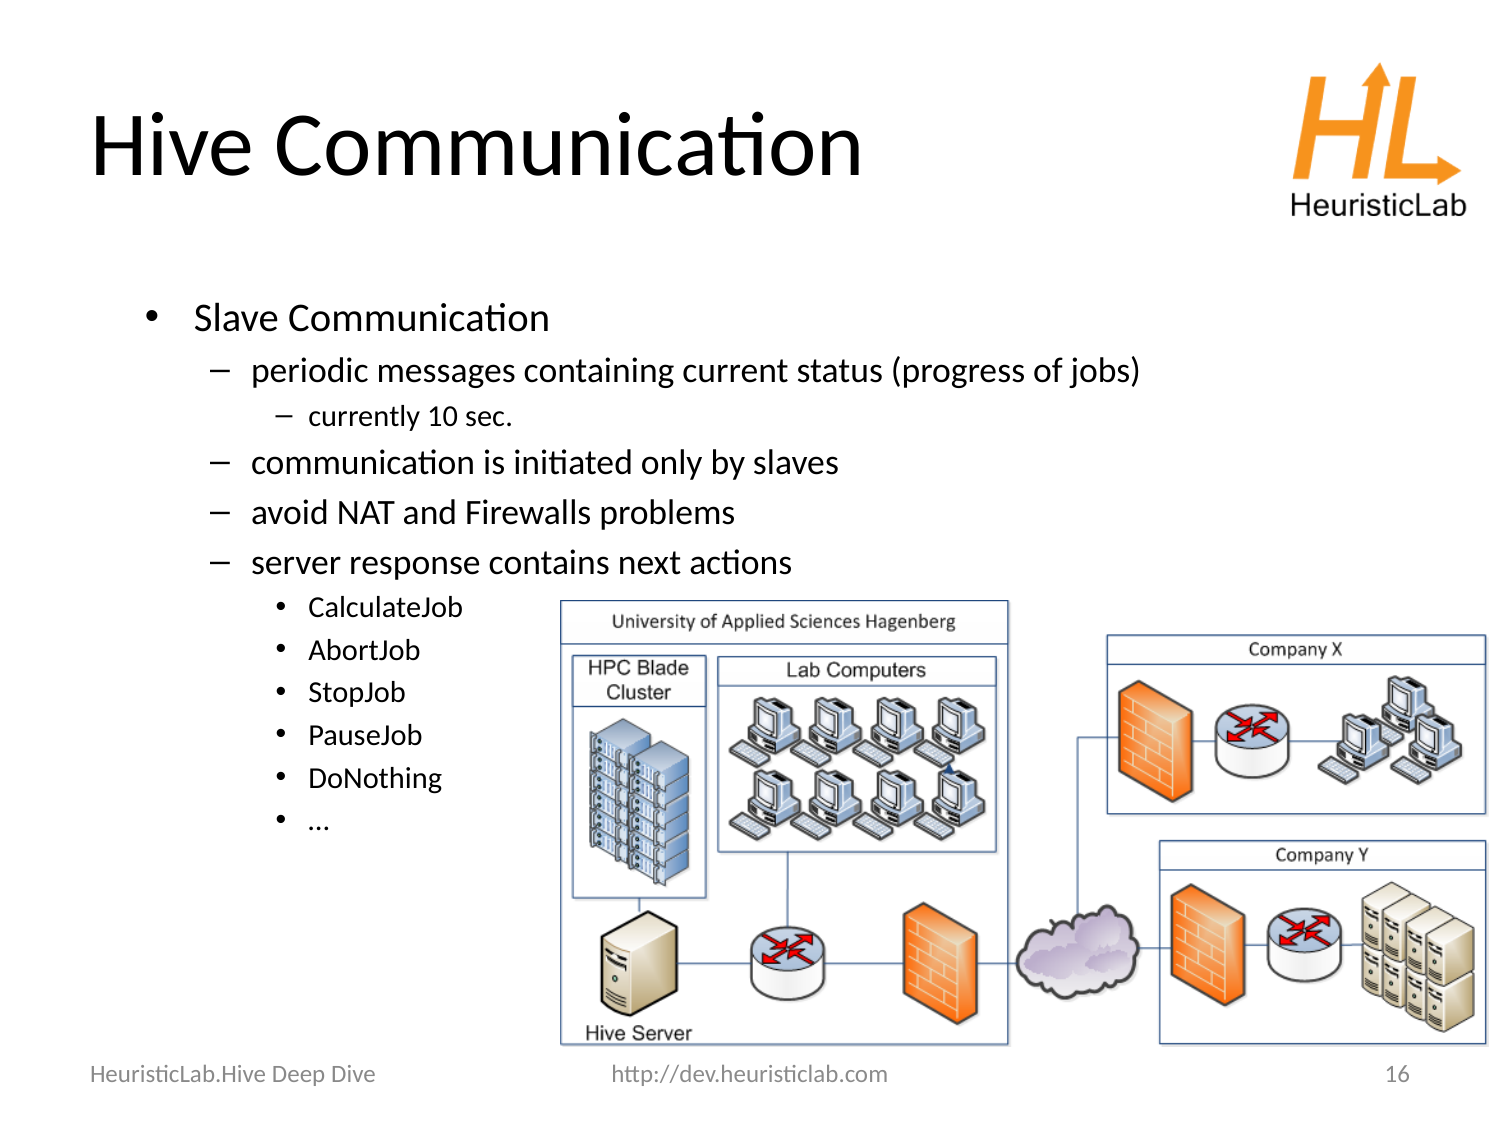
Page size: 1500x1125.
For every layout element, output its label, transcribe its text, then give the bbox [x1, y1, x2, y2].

title Hive Communication [74, 44, 1282, 233]
slide_number 16 [1074, 1055, 1425, 1103]
picture [1281, 27, 1474, 244]
list Slave Communication periodic messages containing current status (progress of jobs) currently 10 sec. communication is initiated only by slaves avoid NAT and Firewalls problems server response contains next actions CalculateJob AbortJob StopJob PauseJob DoNothing … [129, 283, 1412, 847]
footer http://dev.heuristiclab.com [512, 1042, 988, 1103]
picture [560, 600, 1489, 1048]
slide_number HeuristicLab.Hive Deep Dive [75, 1042, 425, 1103]
